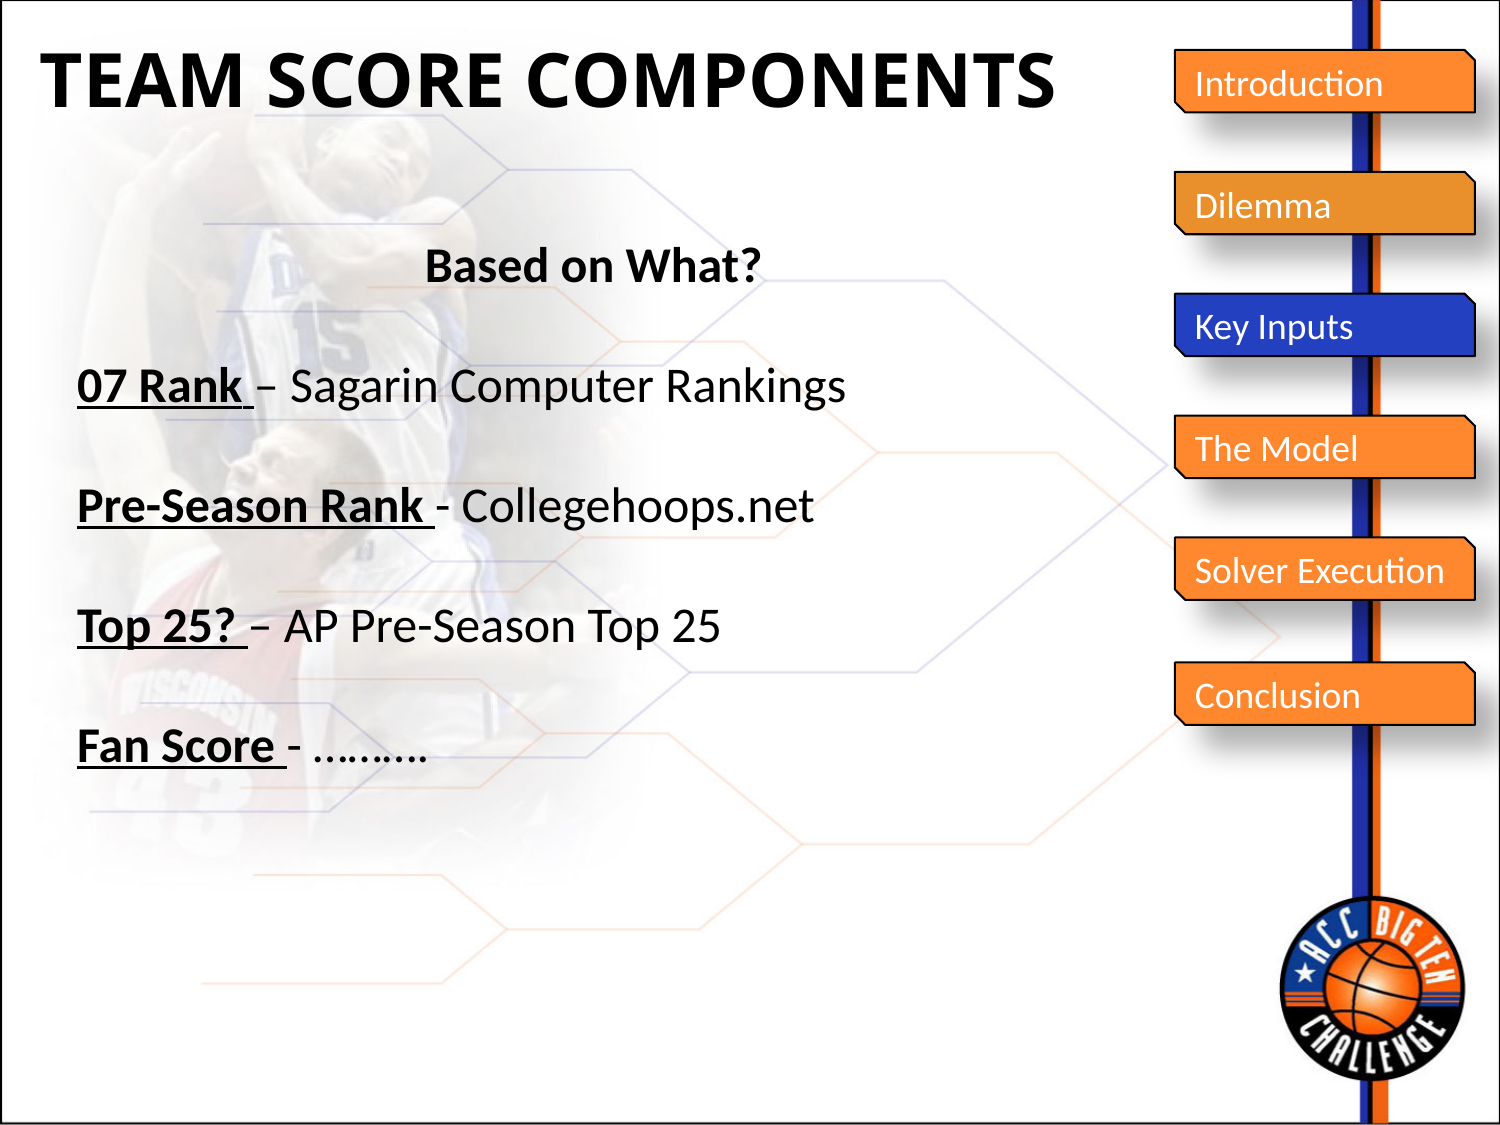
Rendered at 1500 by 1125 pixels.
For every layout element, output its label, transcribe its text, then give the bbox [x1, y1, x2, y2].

text_box Conclusion [1172, 660, 1478, 727]
text_box The Model [1172, 413, 1478, 481]
text_box Based on What? 07 Rank – Sagarin Computer Rankings Pre-Season Rank - Collegehoops.net Top 25? – AP Pre-Season Top 25 Fan Score - ………. [62, 224, 1125, 880]
text_box Introduction [1172, 47, 1478, 115]
picture [0, 0, 1500, 1125]
text_box Key Inputs [1172, 291, 1478, 359]
text_box Solver Execution [1172, 535, 1478, 603]
text_box Dilemma [1172, 169, 1478, 237]
text_box Team score Components [24, 24, 1125, 130]
